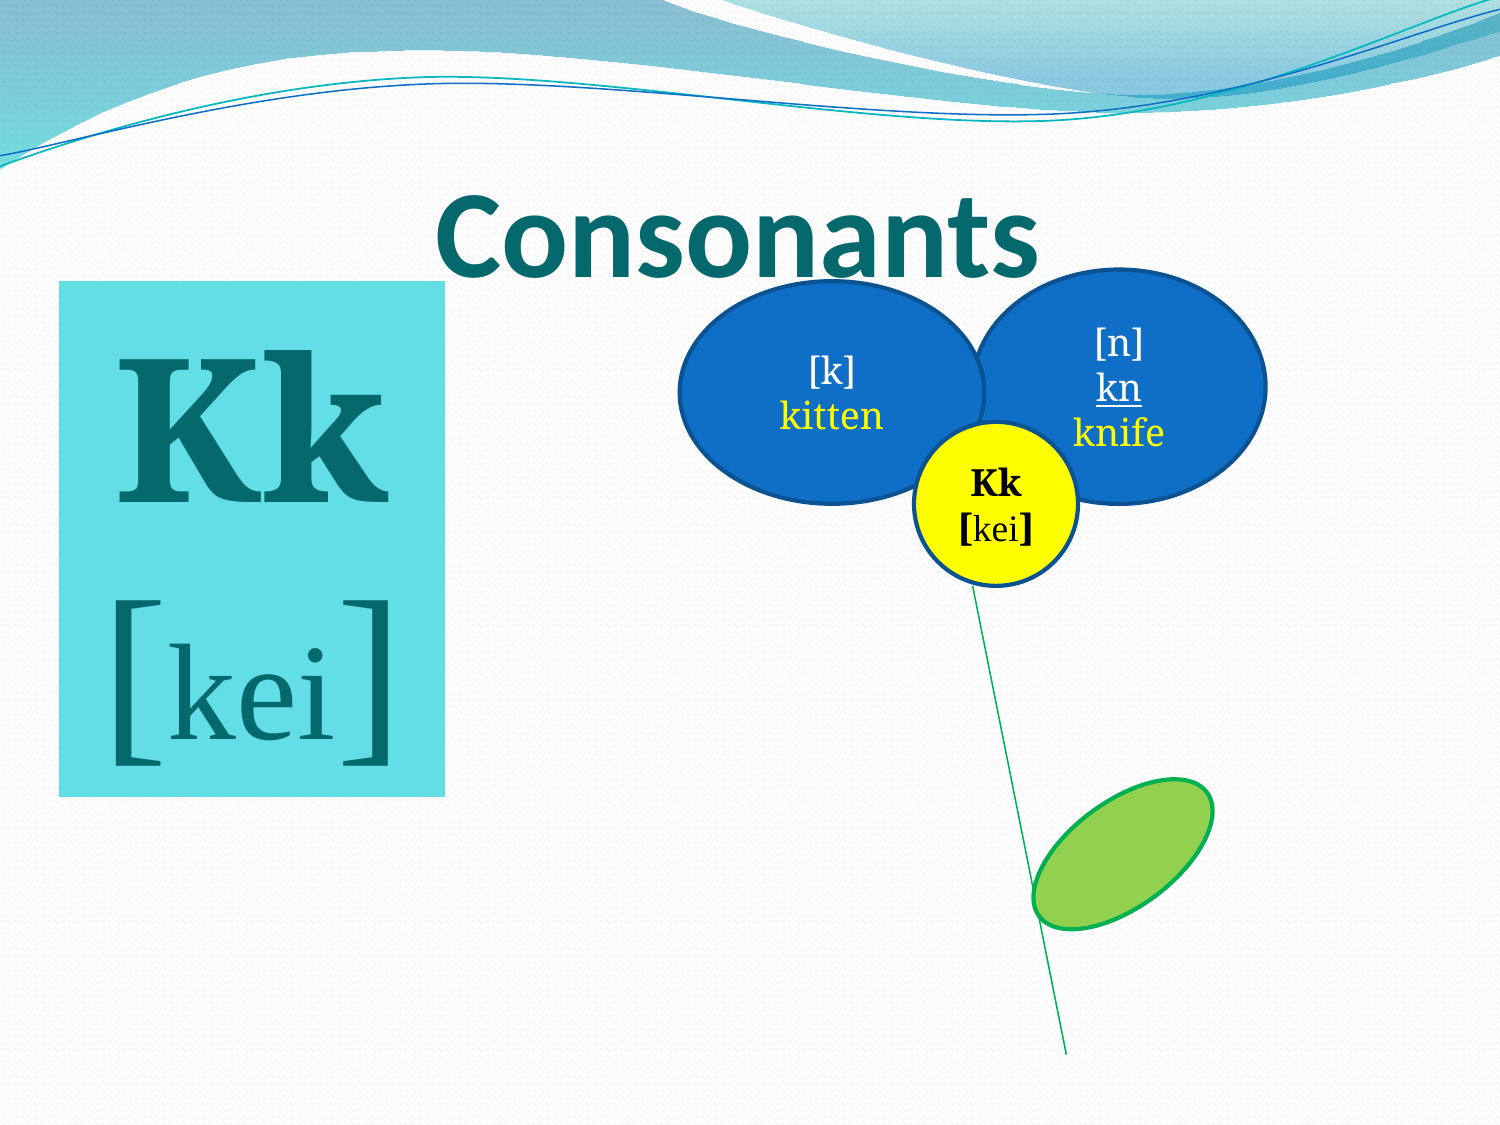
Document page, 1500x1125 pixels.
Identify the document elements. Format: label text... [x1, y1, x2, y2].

title Consonants [75, 115, 1425, 303]
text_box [784, 773, 1255, 868]
text_box [k] kitten [677, 303, 987, 506]
table_header Kk [kei] [59, 281, 445, 797]
text_box [n] kn knife [977, 303, 1268, 507]
text_box Kk [kei] [911, 419, 1081, 588]
text_box [1031, 880, 1178, 932]
